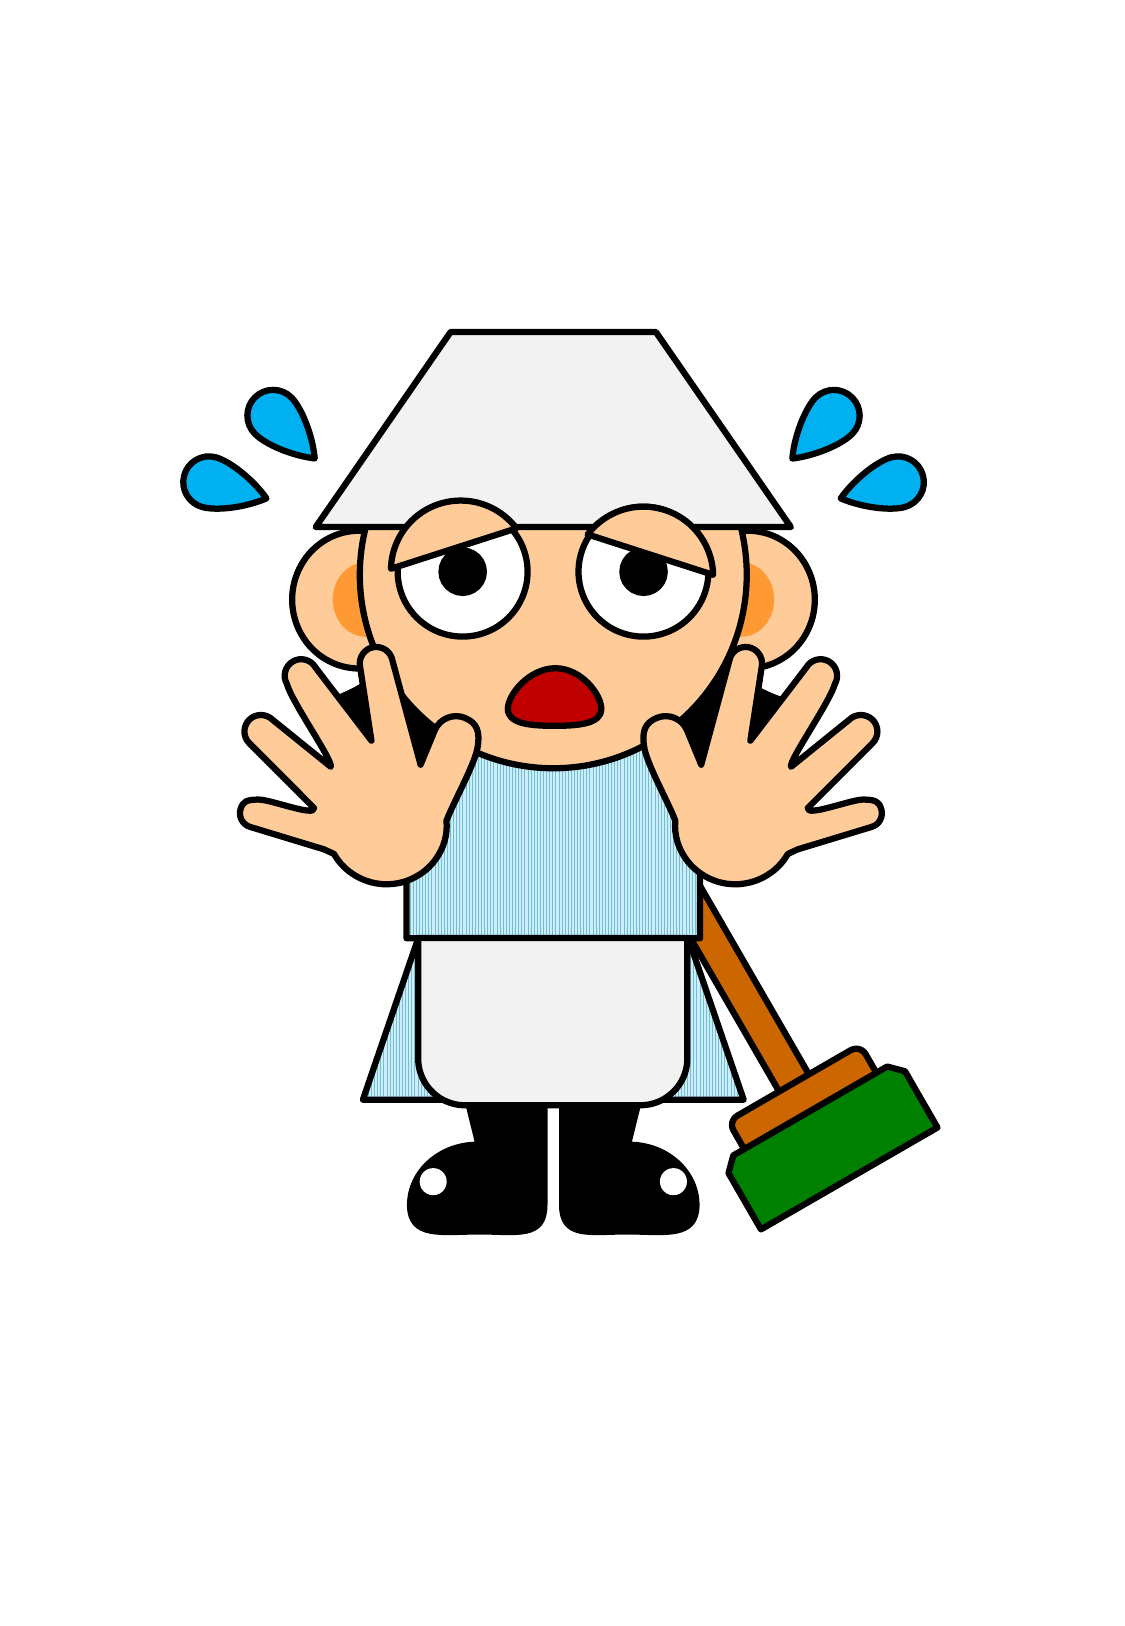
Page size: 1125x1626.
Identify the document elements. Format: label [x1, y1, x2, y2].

text_box [182, 331, 925, 1233]
